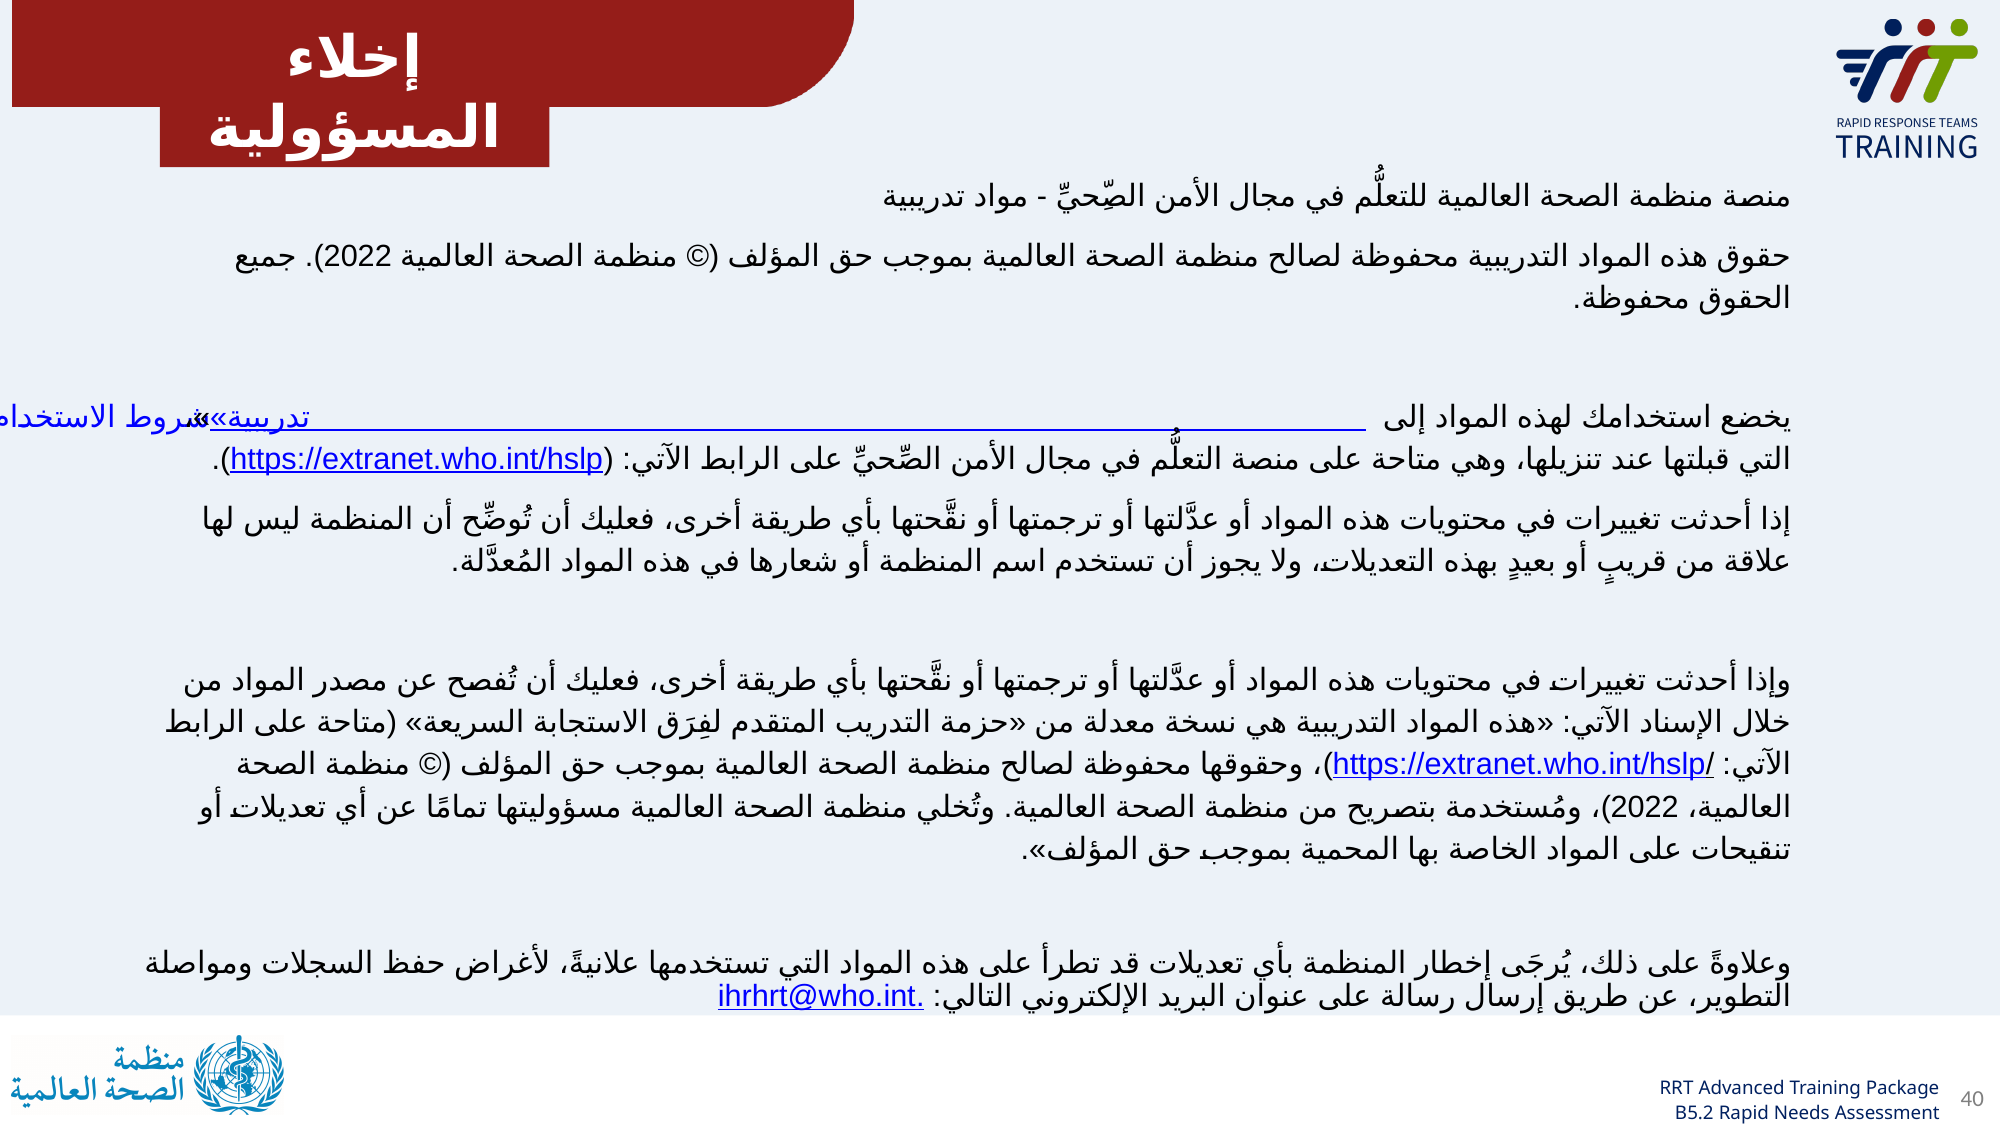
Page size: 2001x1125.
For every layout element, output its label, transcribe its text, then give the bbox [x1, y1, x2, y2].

text_box إخلاء المسؤولية [159, 12, 550, 168]
picture [1835, 19, 1978, 167]
picture [11, 1035, 284, 1115]
picture [12, 0, 854, 107]
list منصة منظمة الصحة العالمية للتعلُّم في مجال الأمن الصِّحيِّ - مواد تدريبية حقوق هذه المواد التدريبية محفوظة لصالح منظمة الصحة العالمية بموجب حق المؤلف (© منظمة الصحة العالمية 2022). جميع الحقوق محفوظة. يخضع استخدامك لهذه المواد إلى «شروط الاستخدام - منصة منظمة الصحة العالمية للتعلُّم في مجال الأمن الصِّحيِّ، مواد تدريبية»، التي قبلتها عند تنزيلها، وهي متاحة على منصة التعلُّم في مجال الأمن الصِّحيِّ على الرابط الآتي: (https://extranet.who.int/hslp). إذا أحدثت تغييرات في محتويات هذه المواد أو عدَّلتها أو ترجمتها أو نقَّحتها بأي طريقة أخرى، فعليك أن تُوضِّح أن المنظمة ليس لها علاقة من قريبٍ أو بعيدٍ بهذه التعديلات، ولا يجوز أن تستخدم اسم المنظمة أو شعارها في هذه المواد المُعدَّلة. وإذا أحدثت تغييرات في محتويات هذه المواد أو عدَّلتها أو ترجمتها أو نقَّحتها بأي طريقة أخرى، فعليك أن تُفصح عن مصدر المواد من خلال الإسناد الآتي: «هذه المواد التدريبية هي نسخة معدلة من «حزمة التدريب المتقدم لفِرَق الاستجابة السريعة» (متاحة على الرابط الآتي: https://extranet.who.int/hslp/)، وحقوقها محفوظة لصالح منظمة الصحة العالمية بموجب حق المؤلف (© منظمة الصحة العالمية، 2022)، ومُستخدمة بتصريح من منظمة الصحة العالمية. وتُخلي منظمة الصحة العالمية مسؤوليتها تمامًا عن أي تعديلات أو تنقيحات على المواد الخاصة بها المحمية بموجب حق المؤلف». وعلاوةً على ذلك، يُرجَى إخطار المنظمة بأي تعديلات قد تطرأ على هذه المواد التي تستخدمها علانيةً، لأغراض حفظ السجلات ومواصلة التطوير، عن طريق إرسال رسالة على عنوان البريد الإلكتروني التالي: ihrhrt@who.int. [132, 170, 1792, 1026]
picture [241, 1050, 247, 1059]
